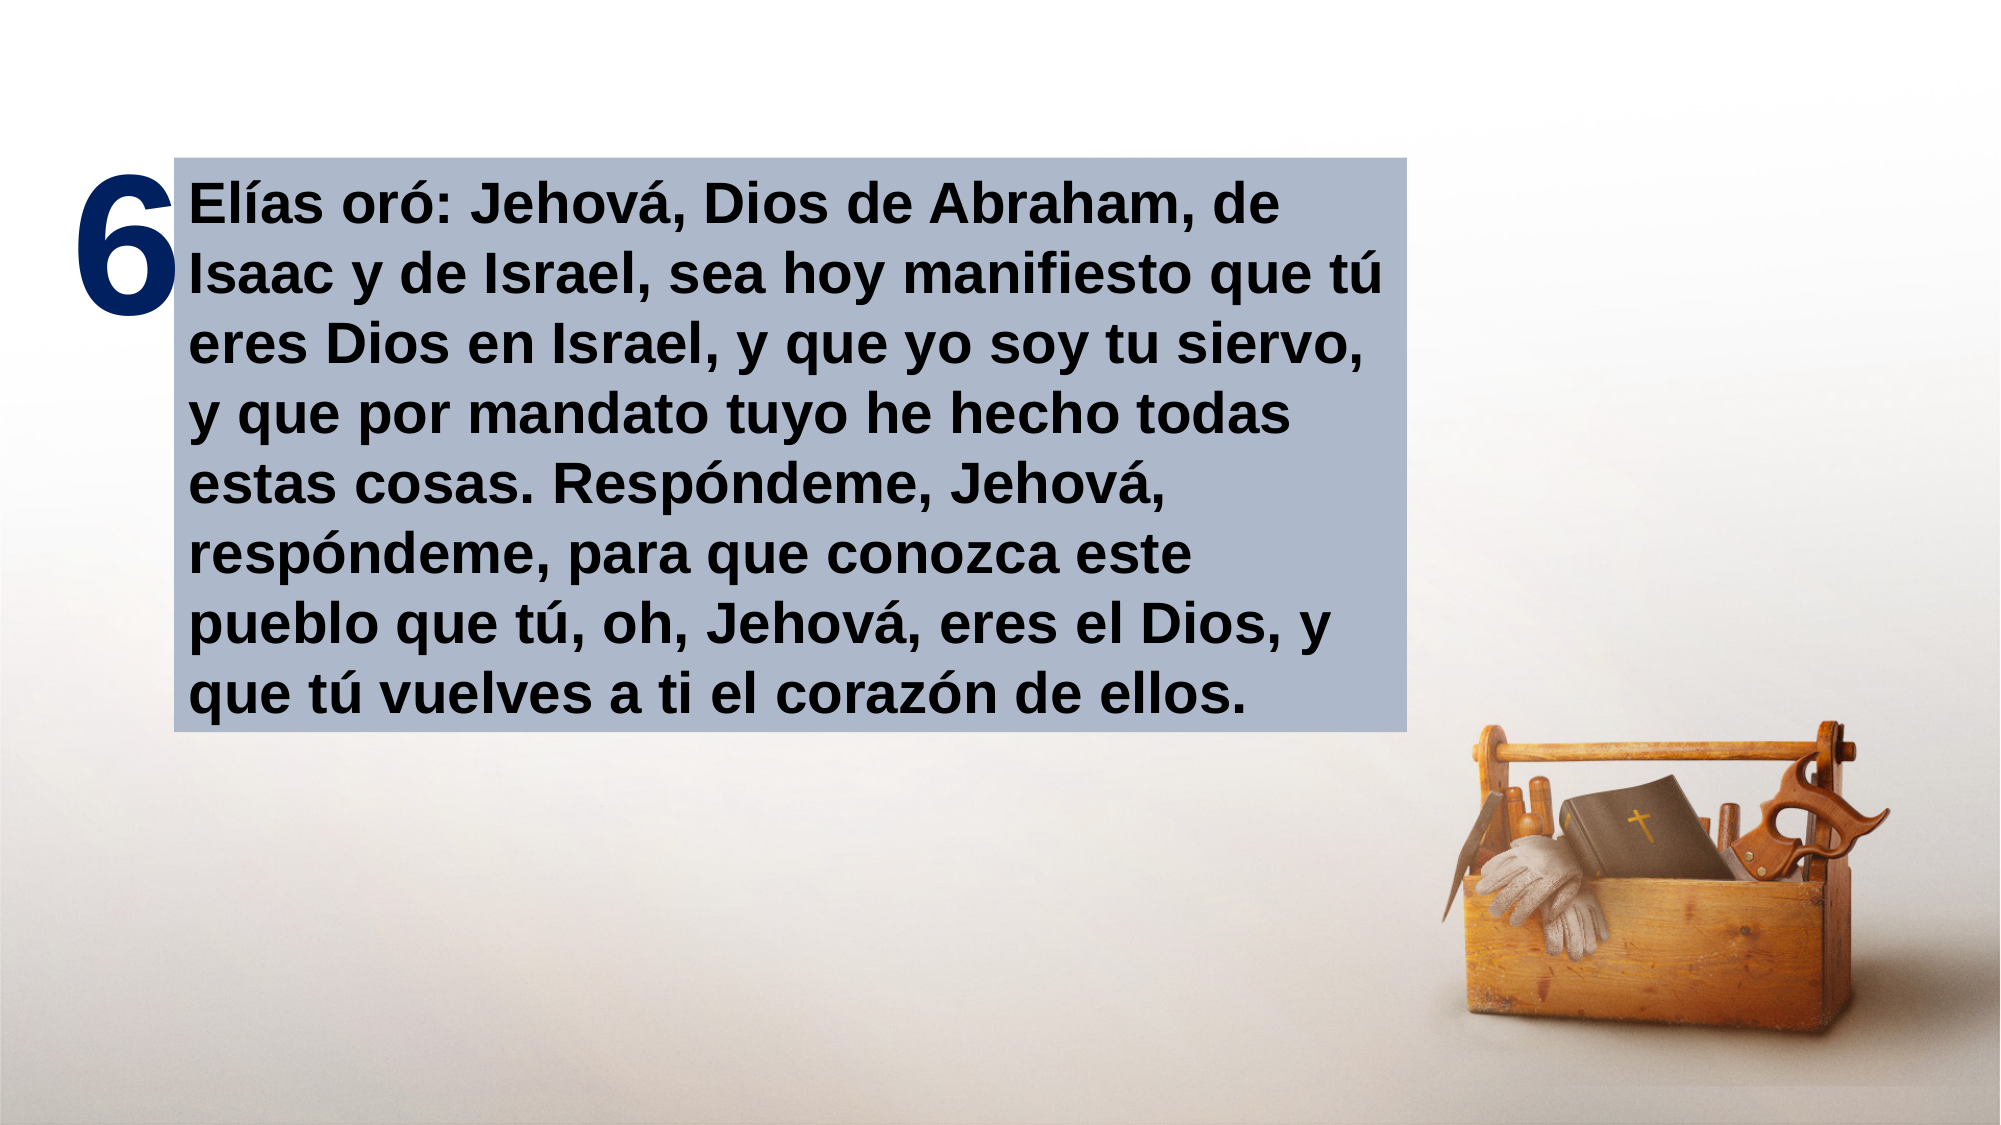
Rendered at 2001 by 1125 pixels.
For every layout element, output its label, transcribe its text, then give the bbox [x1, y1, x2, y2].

picture [0, 0, 2001, 1125]
text_box 6 [56, 107, 150, 362]
text_box Elías oró: Jehová, Dios de Abraham, de Isaac y de Israel, sea hoy manifiesto que tú eres Dios en Israel, y que yo soy tu siervo, y que por mandato tuyo he hecho todas estas cosas. Respóndeme, Jehová, respóndeme, para que conozca este pueblo que tú, oh, Jehová, eres el Dios, y que tú vuelves a ti el corazón de ellos. [174, 157, 1407, 733]
